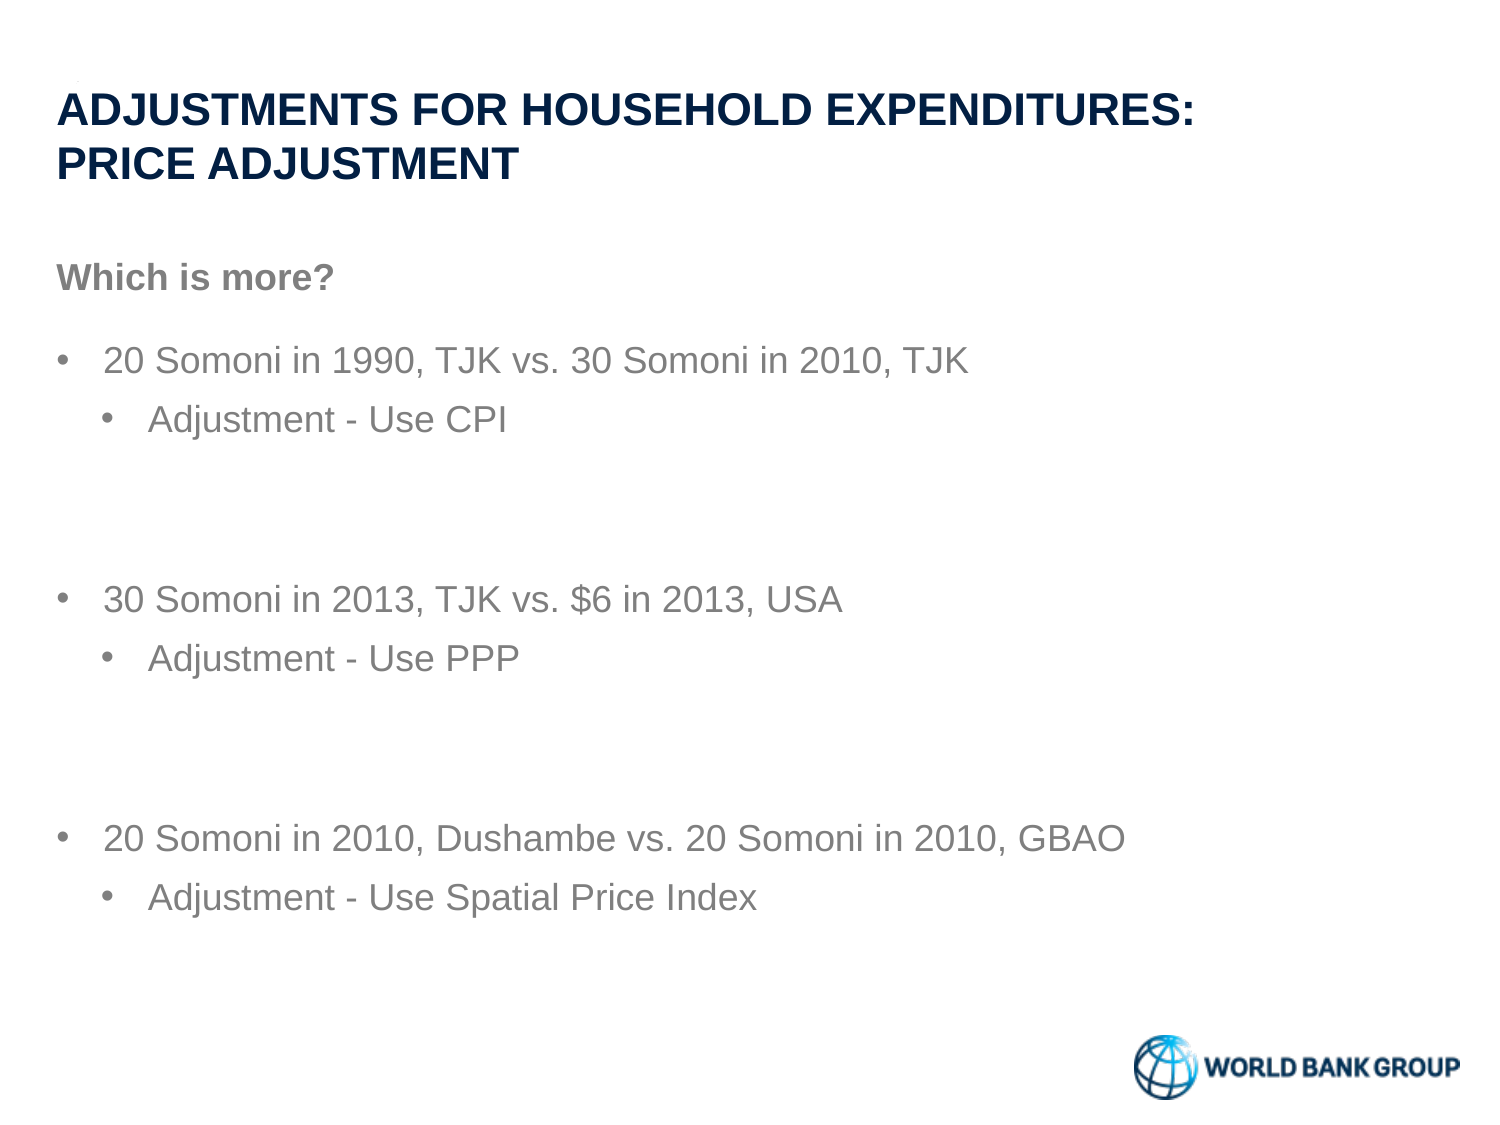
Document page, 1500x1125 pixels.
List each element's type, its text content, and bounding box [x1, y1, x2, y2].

title ADJUSTMENTS FOR HOUSEHOLD EXPENDITURES: PRICE ADJUSTMENT [56, 49, 1441, 219]
picture [1134, 1035, 1460, 1100]
list Which is more? 20 Somoni in 1990, TJK vs. 30 Somoni in 2010, TJK Adjustment - Use CPI 30 Somoni in 2013, TJK vs. $6 in 2013, USA Adjustment - Use PPP 20 Somoni in 2010, Dushambe vs. 20 Somoni in 2010, GBAO Adjustment - Use Spatial Price Index [56, 239, 1442, 995]
